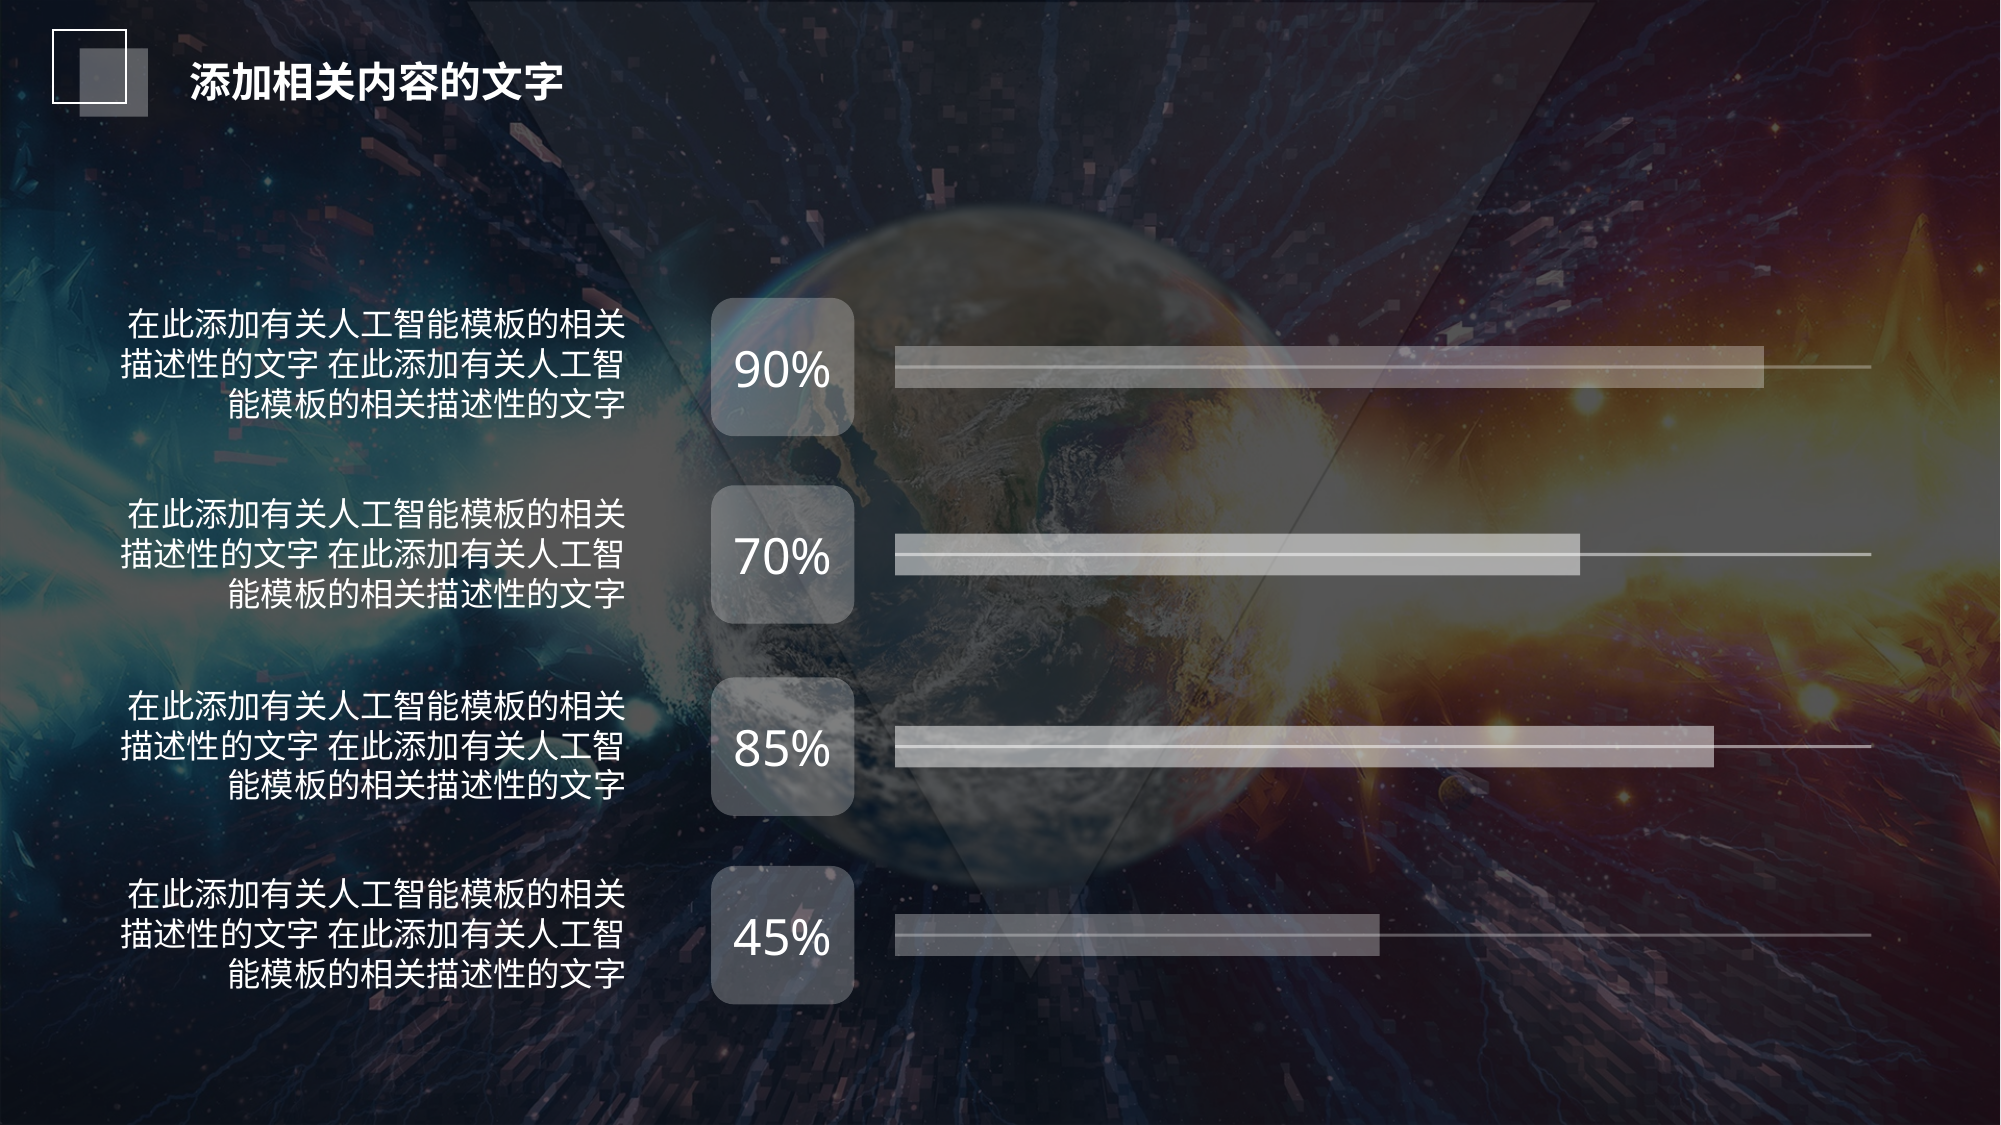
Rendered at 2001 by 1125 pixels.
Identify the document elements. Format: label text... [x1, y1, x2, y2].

text_box 在此添加有关人工智能模板的相关描述性的文字 在此添加有关人工智能模板的相关描述性的文字 [93, 677, 642, 812]
text_box 在此添加有关人工智能模板的相关描述性的文字 在此添加有关人工智能模板的相关描述性的文字 [93, 486, 642, 621]
text_box 在此添加有关人工智能模板的相关描述性的文字 在此添加有关人工智能模板的相关描述性的文字 [93, 296, 642, 431]
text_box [711, 297, 1872, 1005]
text_box 在此添加有关人工智能模板的相关描述性的文字 在此添加有关人工智能模板的相关描述性的文字 [93, 865, 642, 1001]
